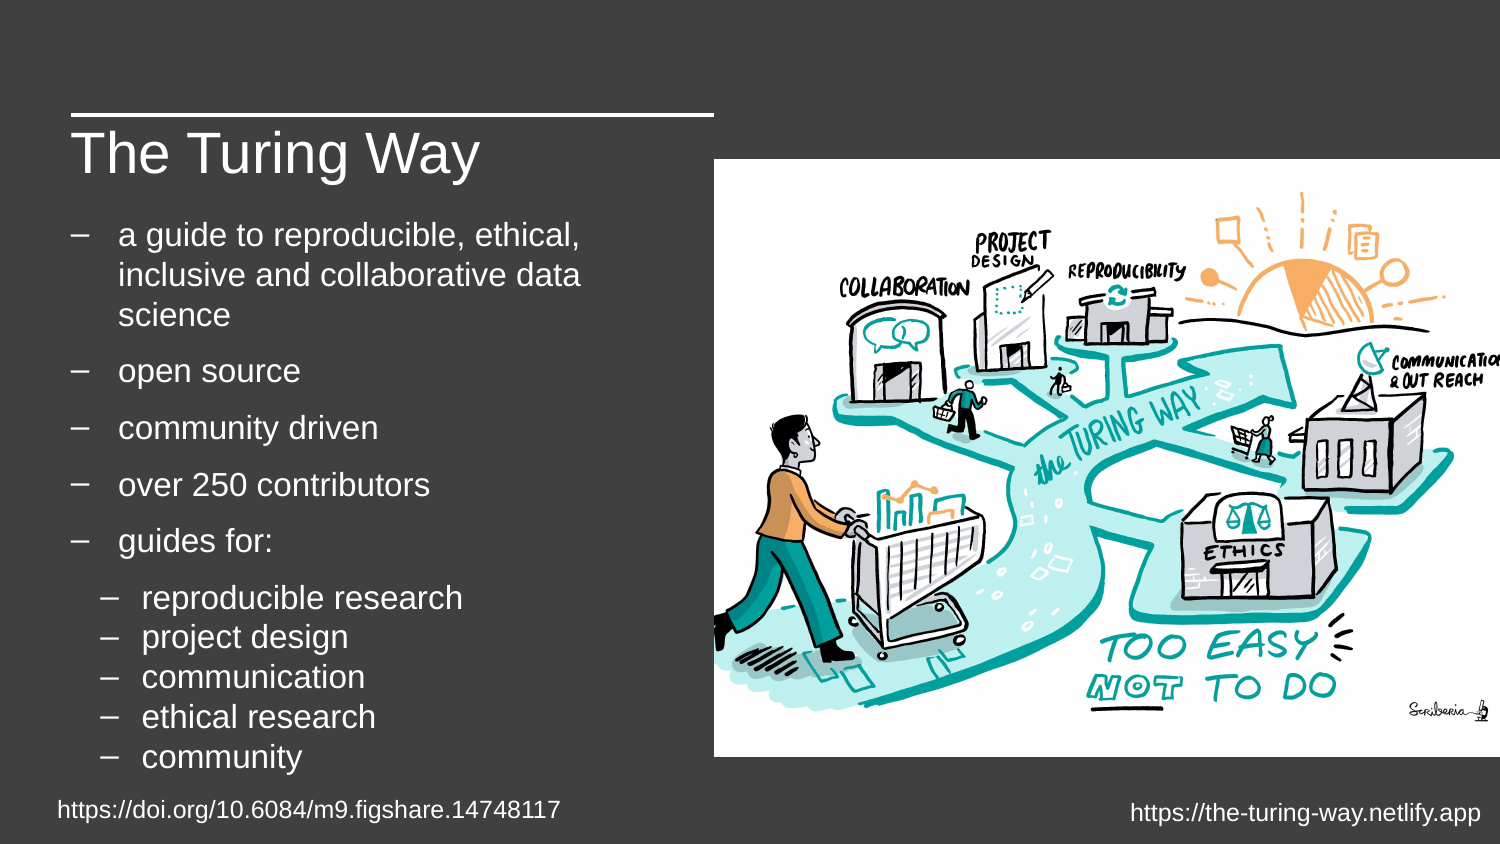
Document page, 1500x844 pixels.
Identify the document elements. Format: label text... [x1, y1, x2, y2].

text_box https://doi.org/10.6084/m9.figshare.14748117 [39, 762, 723, 842]
text_box https://the-turing-way.netlify.app [0, 765, 1500, 844]
list a guide to reproducible, ethical, inclusive and collaborative data science open source community driven over 250 contributors guides for: reproducible research project design communication ethical research community [70, 213, 680, 762]
picture [713, 159, 1500, 757]
list The Turing Way [70, 115, 714, 205]
